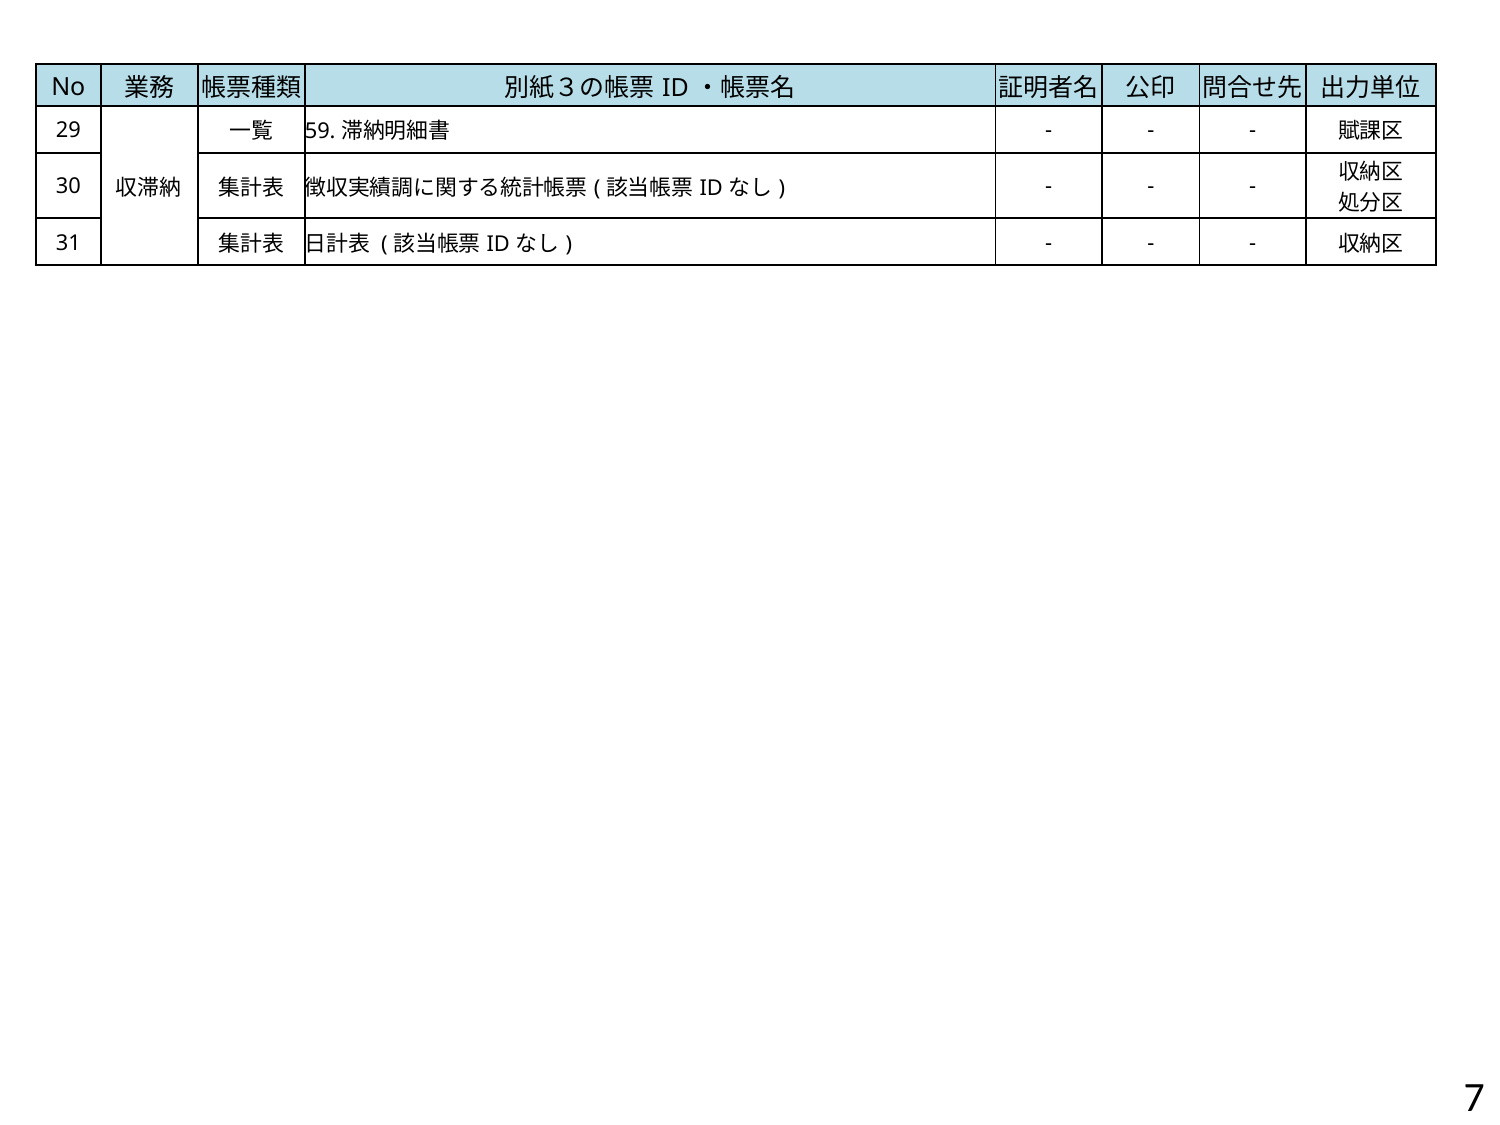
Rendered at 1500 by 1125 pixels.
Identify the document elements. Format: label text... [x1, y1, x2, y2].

table_header 問合せ先 [1200, 65, 1305, 105]
table_cell 集計表 [199, 154, 304, 217]
table_cell - [996, 107, 1101, 152]
table_cell 59.滞納明細書 [306, 107, 995, 152]
table_cell 一覧 [199, 107, 304, 152]
table_cell 収納区 処分区 [1307, 154, 1435, 217]
table_header 公印 [1103, 65, 1199, 105]
table_cell 集計表 [199, 219, 304, 264]
table_cell - [996, 219, 1101, 264]
table_cell - [996, 154, 1101, 217]
table_cell - [1200, 107, 1305, 152]
table_cell 収納区 [1307, 219, 1435, 264]
table_cell - [1103, 154, 1199, 217]
table_cell 収滞納 [102, 107, 197, 264]
table_cell 30 [37, 154, 100, 217]
table_header 証明者名 [996, 65, 1101, 105]
table_cell 賦課区 [1307, 107, 1435, 152]
table_cell - [1200, 219, 1305, 264]
slide_number 6 [1149, 1065, 1500, 1125]
table_header 帳票種類 [199, 65, 304, 105]
table_cell - [1200, 154, 1305, 217]
table_cell 日計表 (該当帳票IDなし) [306, 219, 995, 264]
table_header No [37, 65, 100, 105]
table_cell 31 [37, 219, 100, 264]
table_header 業務 [102, 65, 197, 105]
table_cell 29 [37, 107, 100, 152]
table_cell - [1103, 219, 1199, 264]
table_cell 徴収実績調に関する統計帳票(該当帳票IDなし) [306, 154, 995, 217]
table_header 出力単位 [1307, 65, 1435, 105]
table_cell - [1103, 107, 1199, 152]
table_header 別紙３の帳票ID・帳票名 [306, 65, 995, 105]
